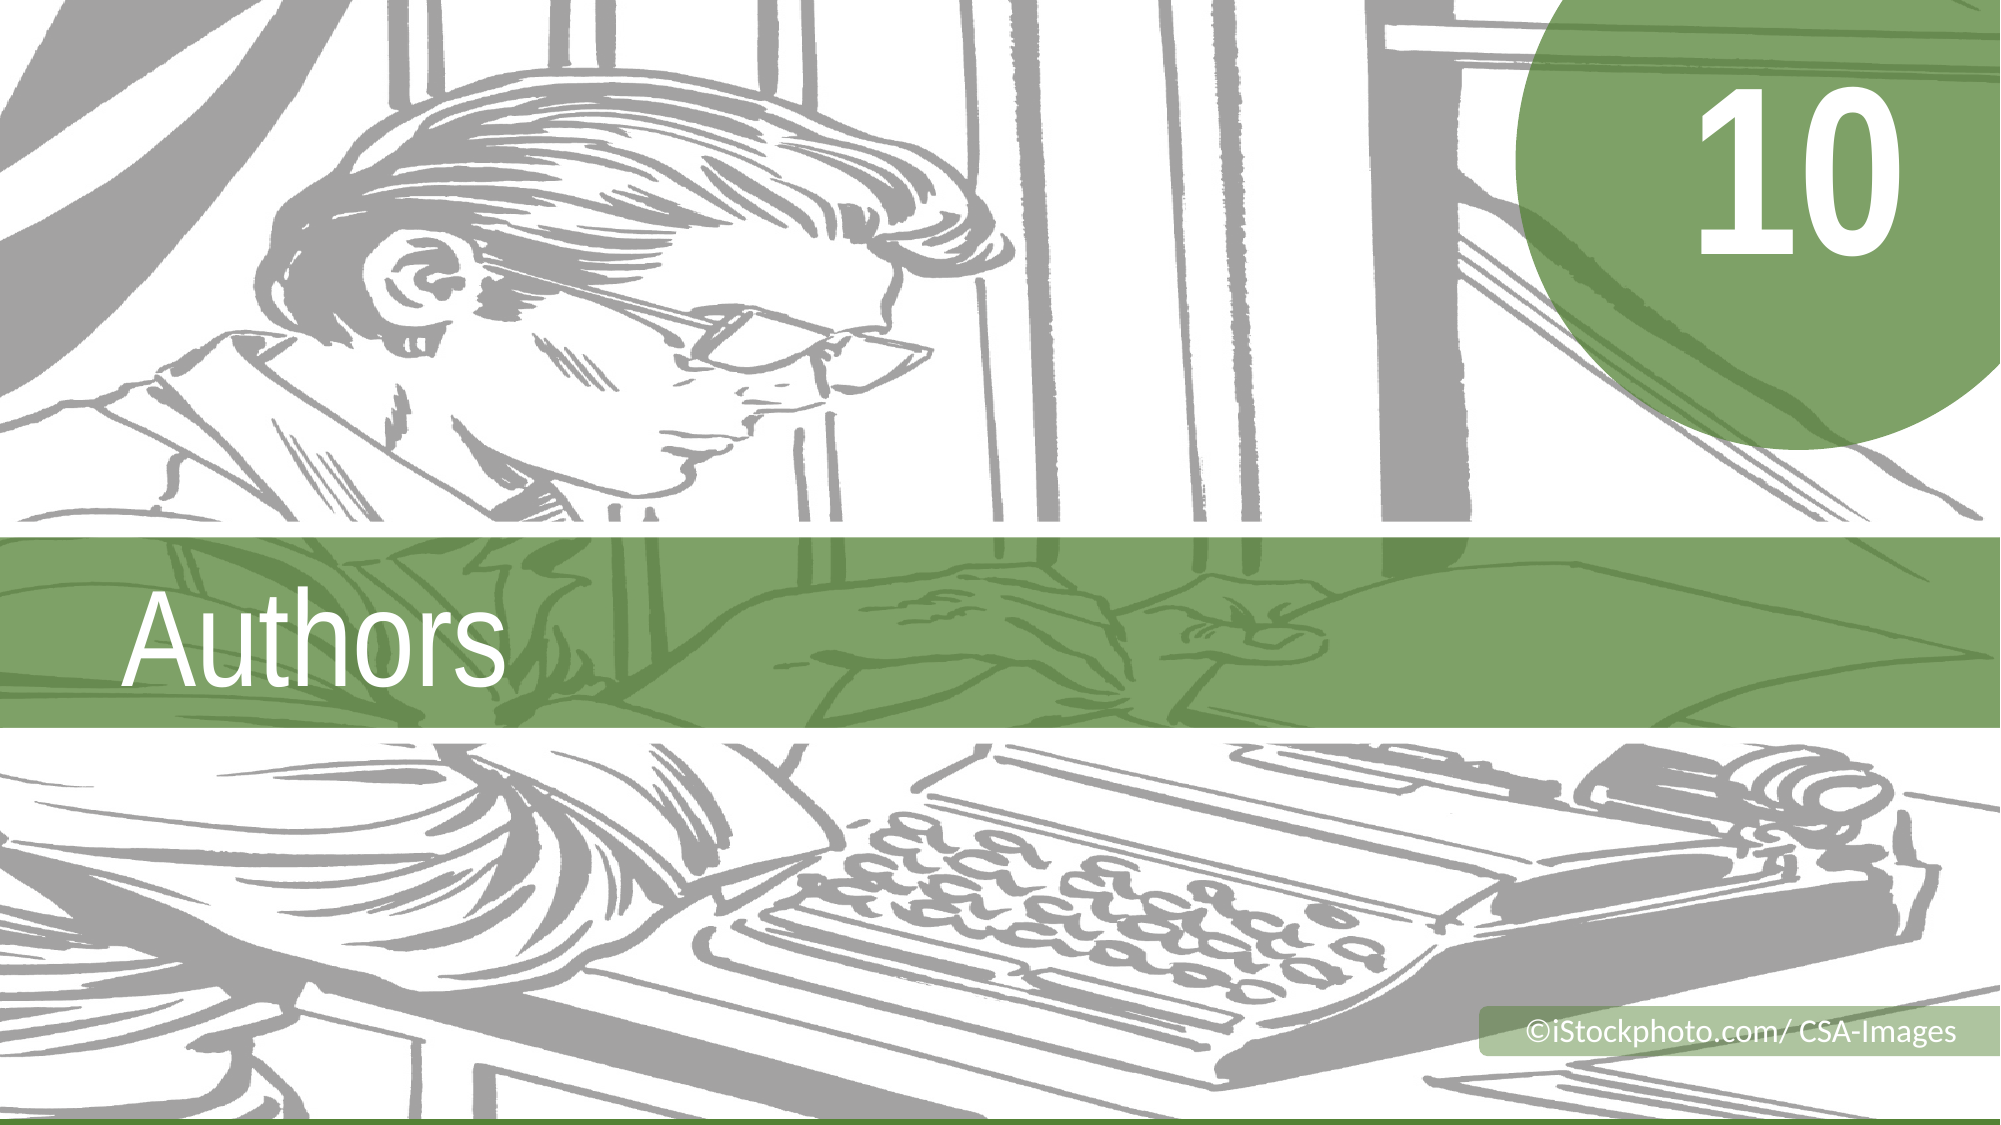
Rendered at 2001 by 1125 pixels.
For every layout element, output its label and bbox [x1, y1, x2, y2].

text_box [1515, 0, 2000, 450]
picture [0, 0, 2000, 1119]
